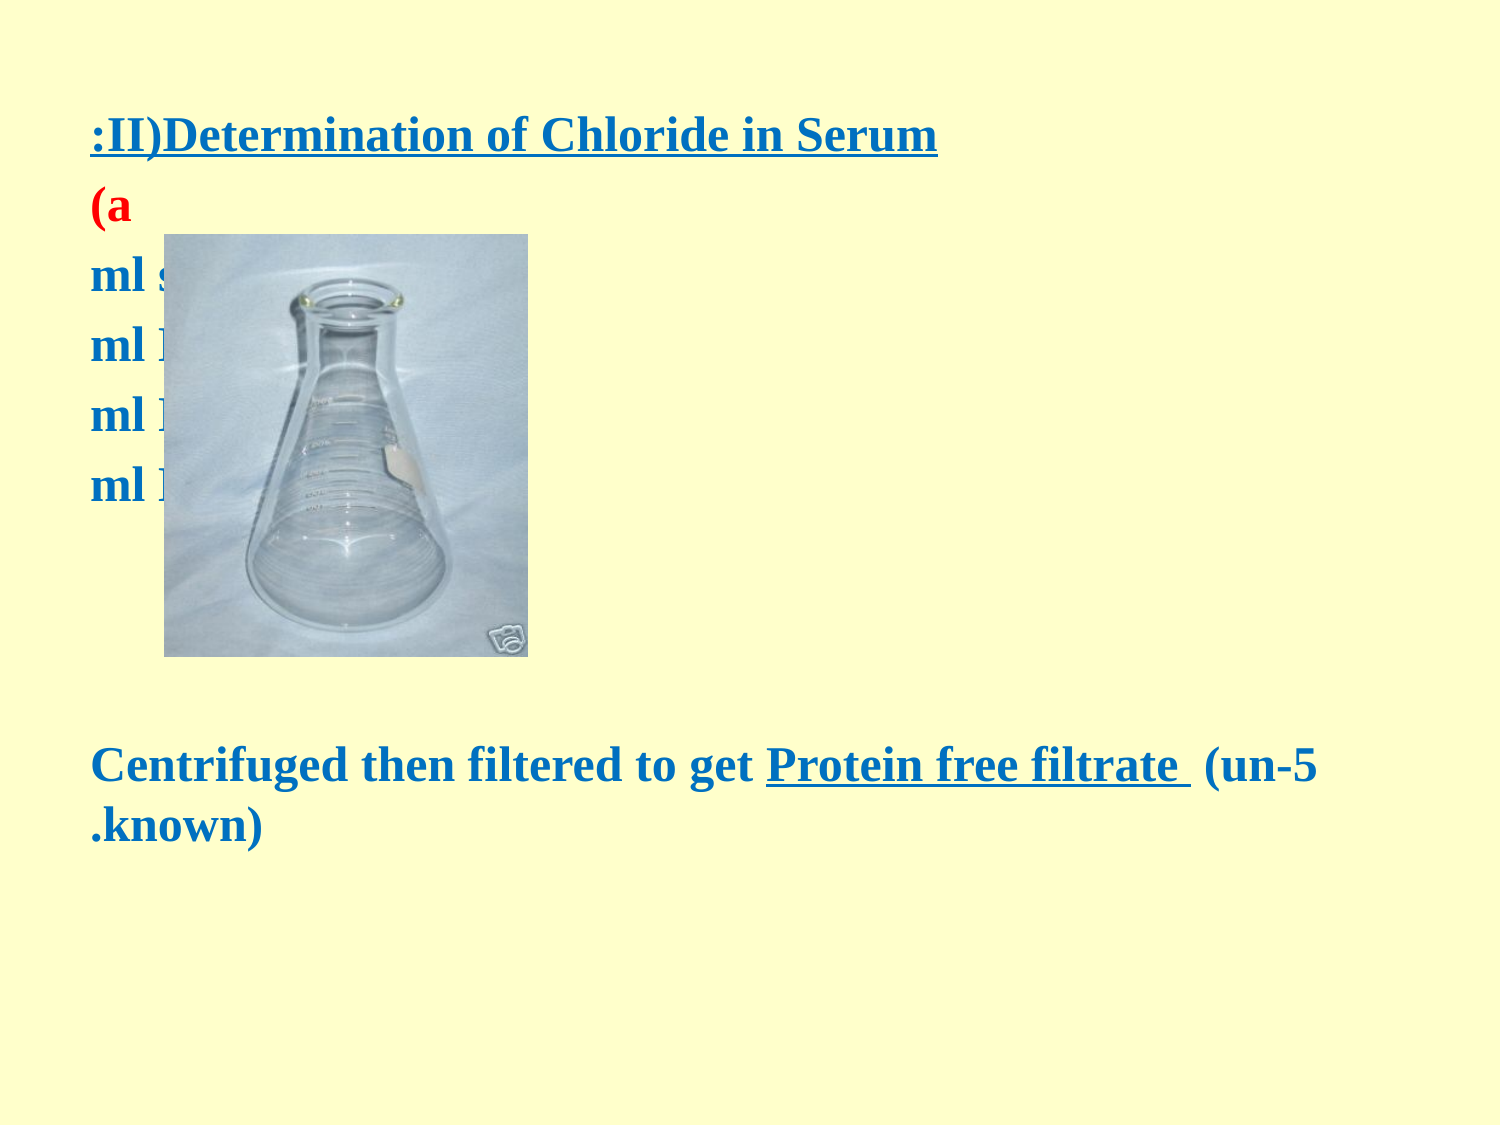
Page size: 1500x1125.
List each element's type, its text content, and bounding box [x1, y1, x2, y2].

picture [163, 234, 528, 657]
list II)Determination of Chloride in Serum: a) 1- 0.5 ml serum 2- 3.5 ml H2O 3- 0.5 ml Na2WO4 4- 0.5 ml H2SO4 5-Centrifuged then filtered to get Protein free filtrate (un known). [75, 93, 1425, 1005]
